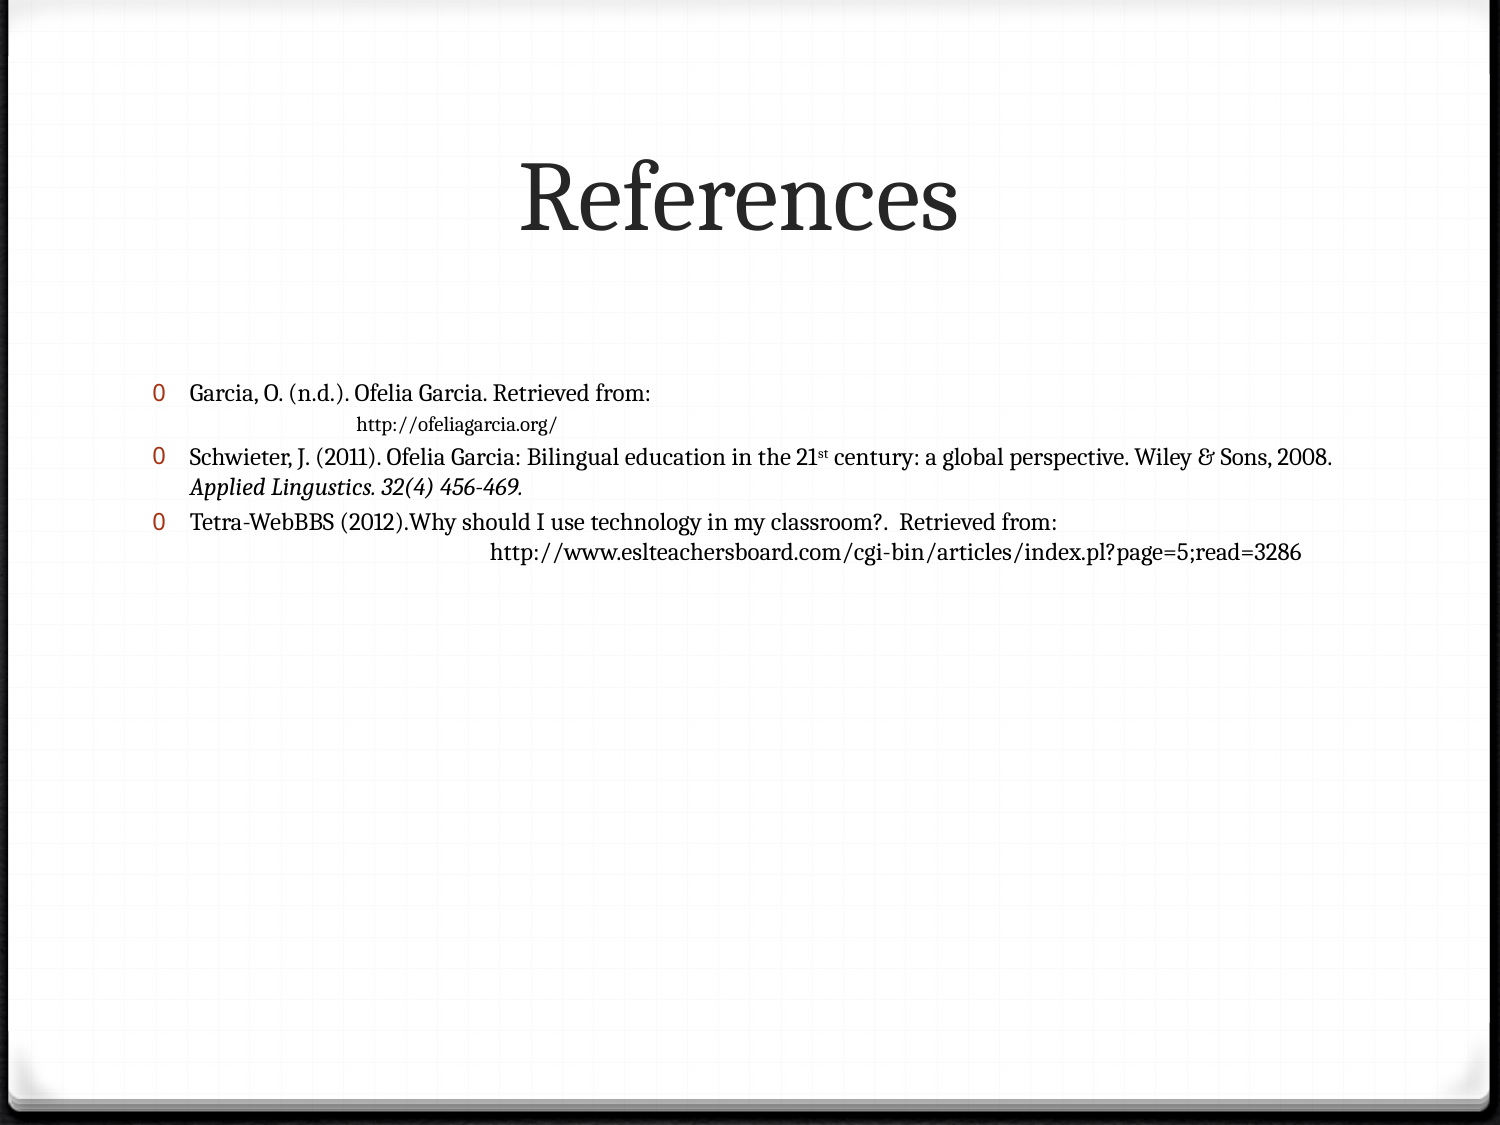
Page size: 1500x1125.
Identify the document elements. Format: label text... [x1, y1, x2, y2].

list Garcia, O. (n.d.). Ofelia Garcia. Retrieved from: http://ofeliagarcia.org/ Schwieter, J. (2011). Ofelia Garcia: Bilingual education in the 21st century: a global perspective. Wiley & Sons, 2008. Applied Lingustics. 32(4) 456-469. Tetra-WebBBS (2012).Why should I use technology in my classroom?. Retrieved from: http://www.eslteachersboard.com/cgi-bin/articles/index.pl?page=5;read=3286 [137, 334, 1363, 983]
picture [0, 0, 1500, 1125]
title References [90, 71, 1410, 309]
